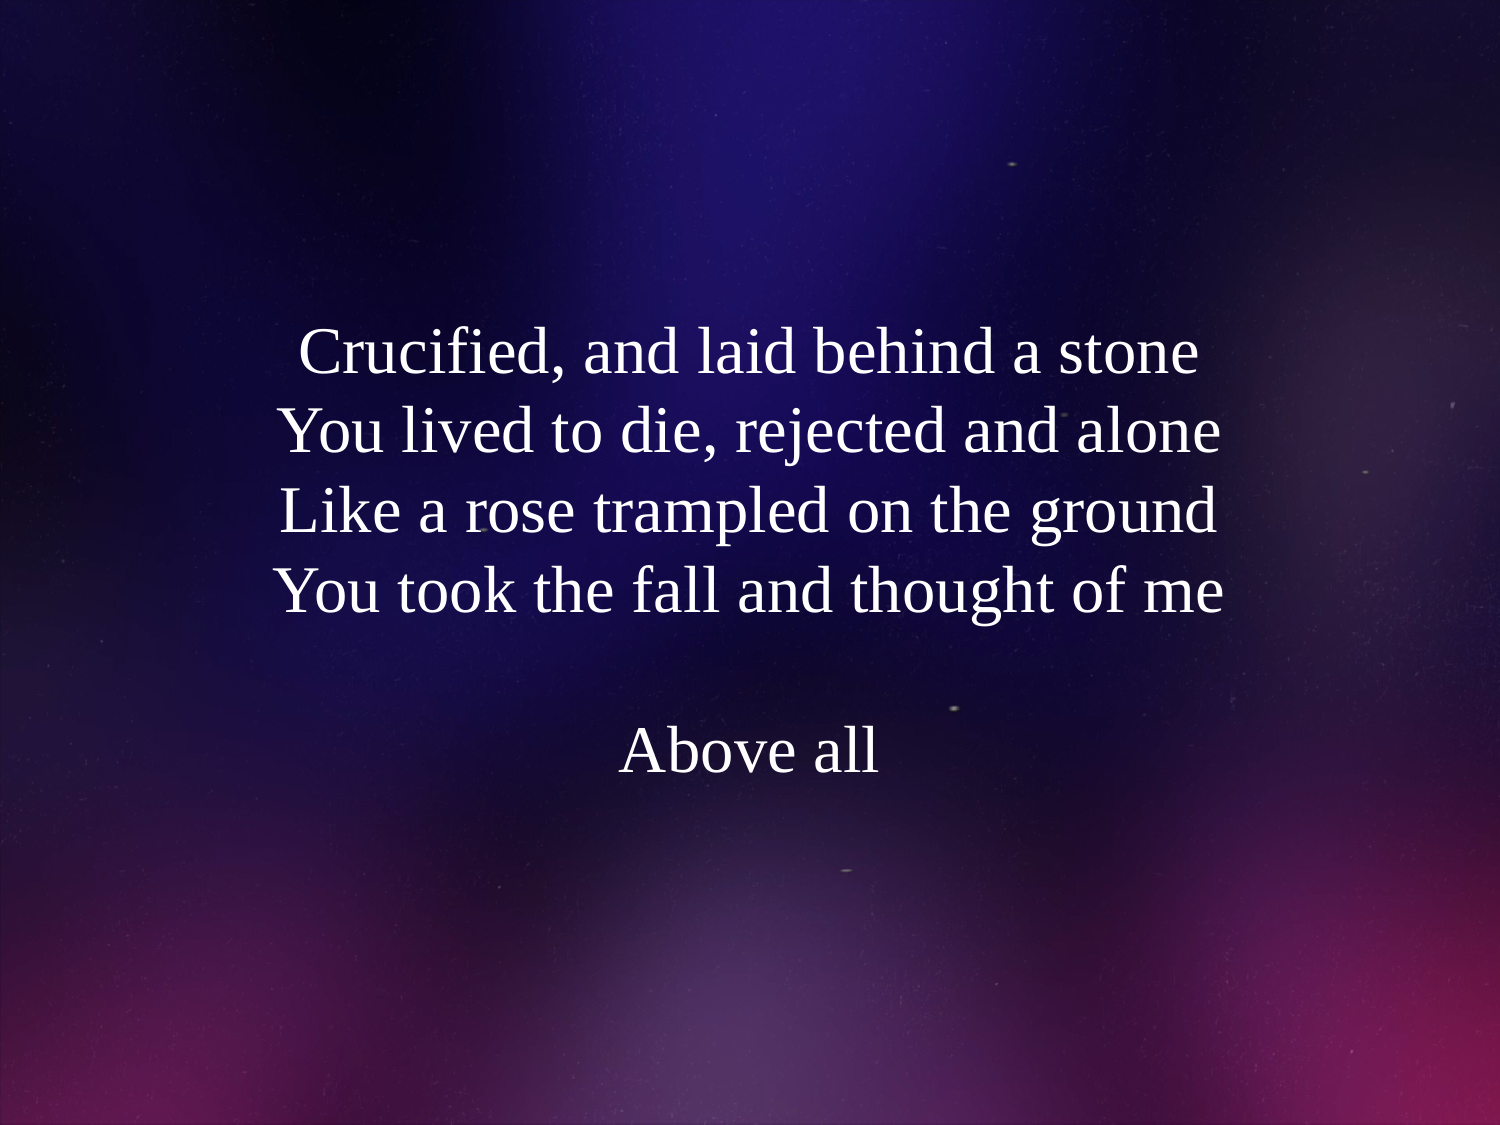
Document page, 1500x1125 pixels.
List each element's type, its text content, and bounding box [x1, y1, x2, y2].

picture [0, 0, 1500, 1125]
title Crucified, and laid behind a stone You lived to die, rejected and alone Like a rose trampled on the ground You took the fall and thought of me Above all [50, 562, 1450, 750]
